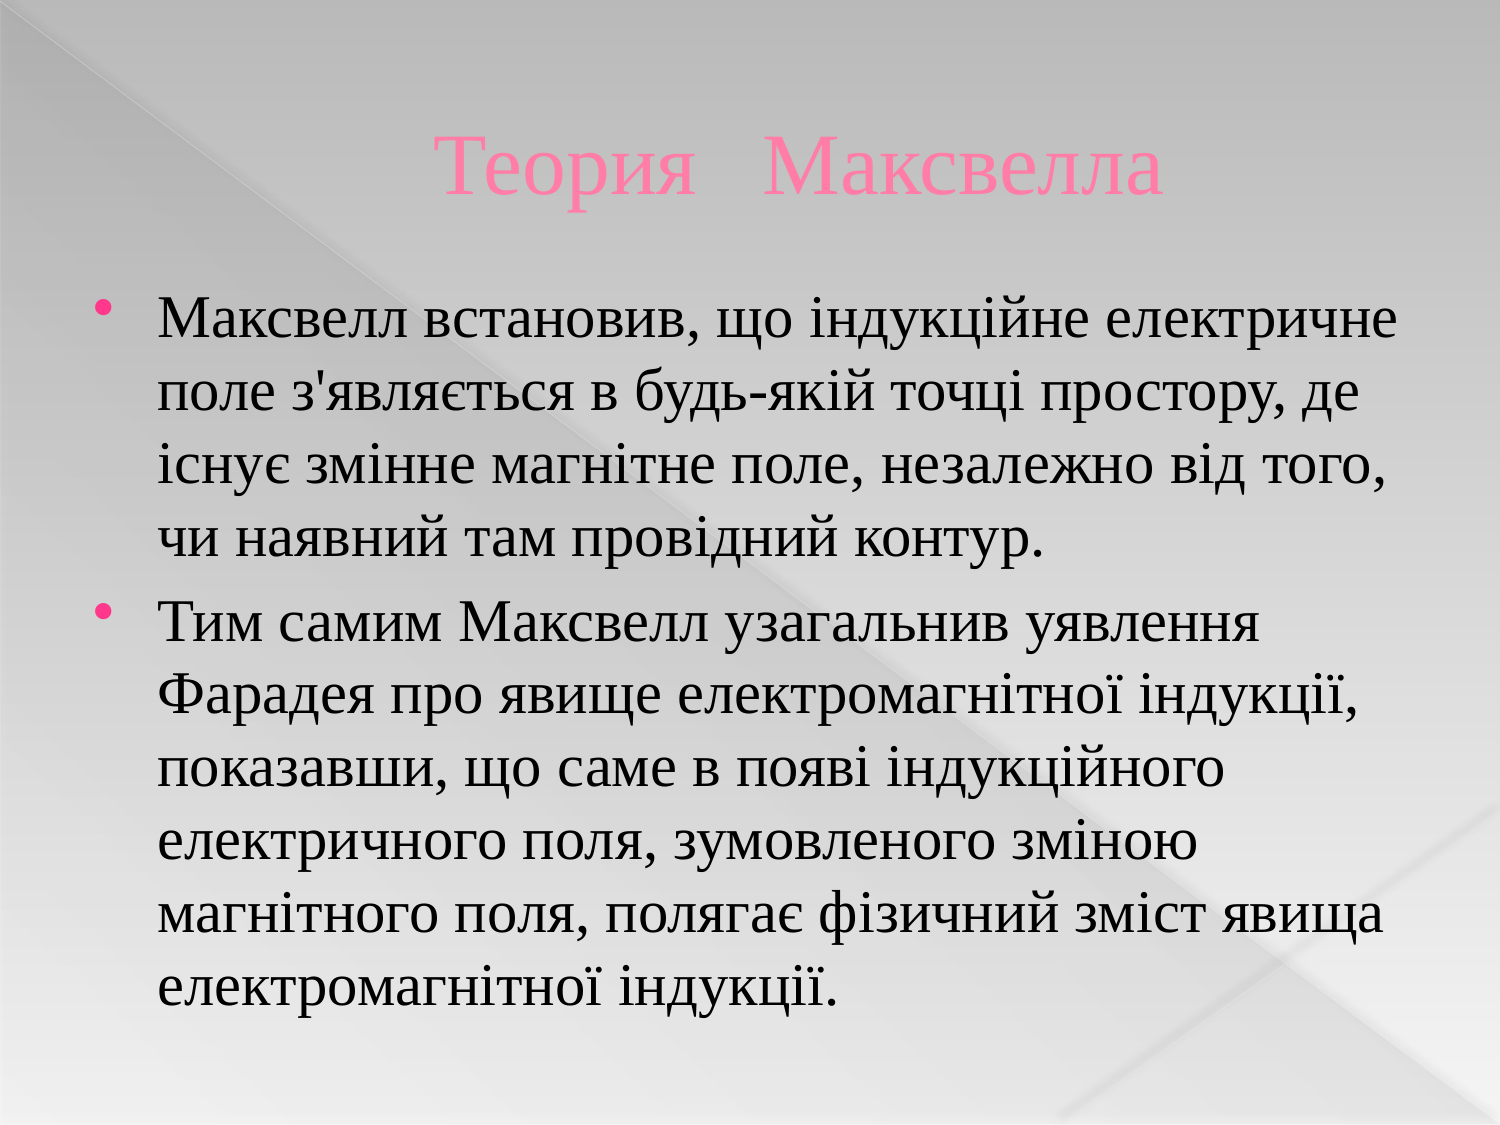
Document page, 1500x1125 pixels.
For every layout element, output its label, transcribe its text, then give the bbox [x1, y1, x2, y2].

list Максвелл встановив, що індукційне електричне поле з'являється в будь-якій точці простору, де існує змінне магнітне поле, незалежно від того, чи наявний там провідний контур. Тим самим Максвелл узагальнив уявлення Фарадея про явище електромагнітної індукції, показавши, що саме в появі індукційного електричного поля, зумовленого зміною магнітного поля, полягає фізичний зміст явища електромагнітної індукції. [70, 269, 1425, 1055]
title Теория Максвелла [93, 75, 1425, 244]
